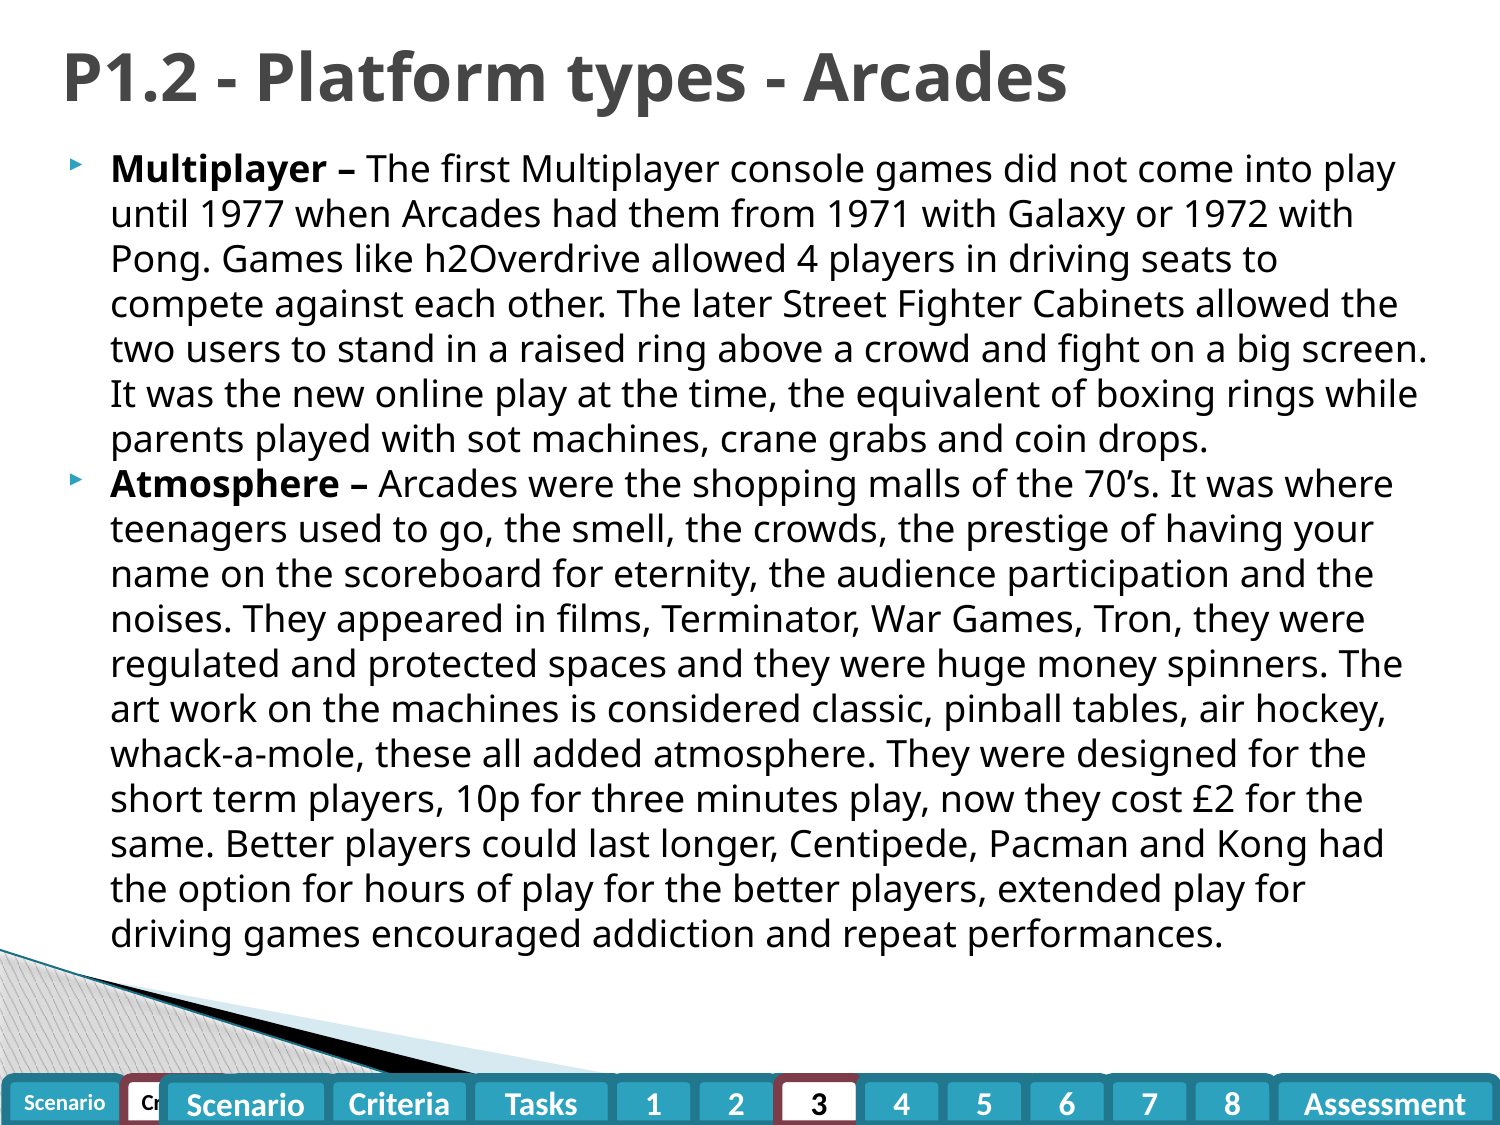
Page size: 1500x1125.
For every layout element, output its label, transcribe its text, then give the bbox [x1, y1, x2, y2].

text_box Tasks [466, 1073, 612, 1125]
text_box 3 [773, 1073, 860, 1125]
text_box 4 [855, 1073, 943, 1125]
text_box 1 [607, 1073, 695, 1125]
text_box Assessment [1274, 1073, 1500, 1125]
text_box 8 [1186, 1073, 1279, 1125]
text_box 5 [938, 1073, 1026, 1125]
title P1.2 - Platform types - Arcades [46, 11, 1459, 138]
text_box Scenario [158, 1073, 328, 1125]
list Multiplayer – The first Multiplayer console games did not come into play until 1977 when Arcades had them from 1971 with Galaxy or 1972 with Pong. Games like h2Overdrive allowed 4 players in driving seats to compete against each other. The later Street Fighter Cabinets allowed the two users to stand in a raised ring above a crowd and fight on a big screen. It was the new online play at the time, the equivalent of boxing rings while parents played with sot machines, crane grabs and coin drops. Atmosphere – Arcades were the shopping malls of the 70’s. It was where teenagers used to go, the smell, the crowds, the prestige of having your name on the scoreboard for eternity, the audience participation and the noises. They appeared in films, Terminator, War Games, Tron, they were regulated and protected spaces and they were huge money spinners. The art work on the machines is considered classic, pinball tables, air hockey, whack-a-mole, these all added atmosphere. They were designed for the short term players, 10p for three minutes play, now they cost £2 for the same. Better players could last longer, Centipede, Pacman and Kong had the option for hours of play for the better players, extended play for driving games encouraged addiction and repeat performances. [35, 137, 1454, 1067]
text_box 2 [690, 1073, 778, 1125]
text_box Criteria [324, 1073, 470, 1125]
text_box 6 [1021, 1073, 1108, 1125]
text_box 7 [1103, 1073, 1191, 1125]
